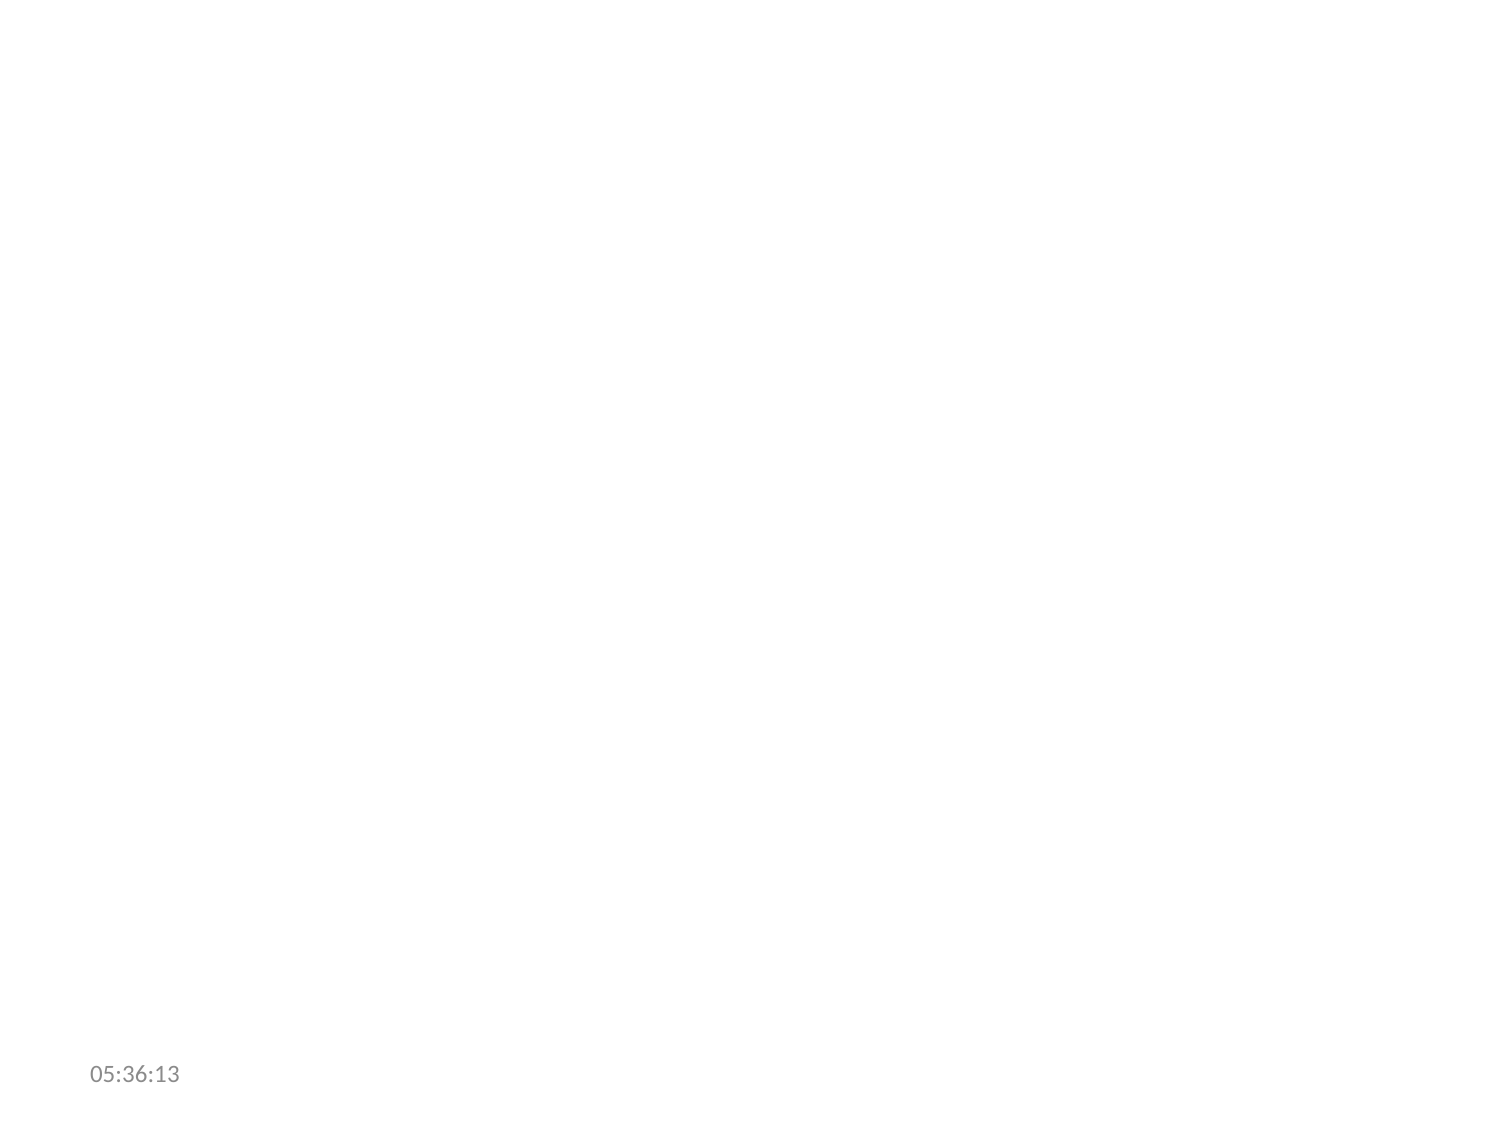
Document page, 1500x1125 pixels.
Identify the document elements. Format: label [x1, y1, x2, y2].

slide_number [75, 1042, 425, 1103]
